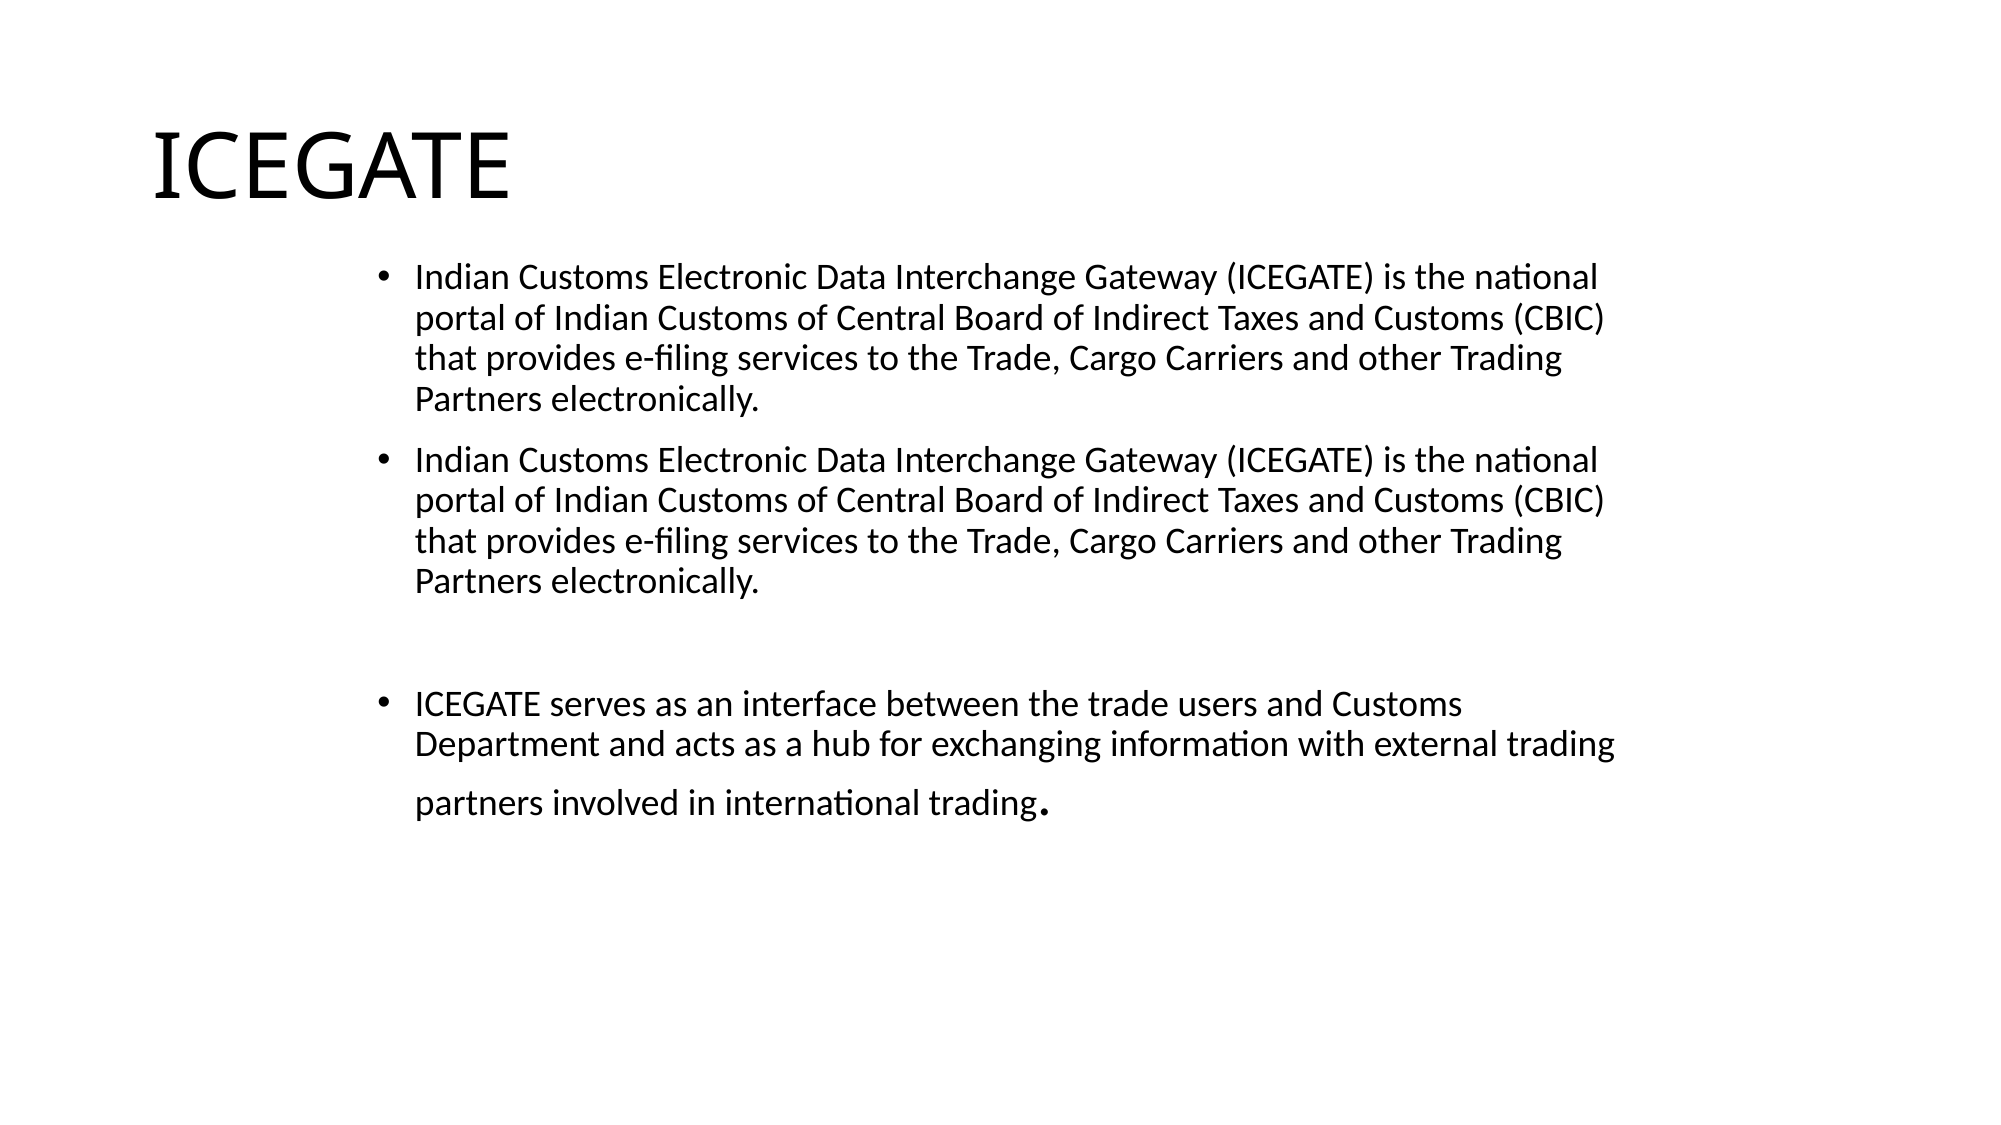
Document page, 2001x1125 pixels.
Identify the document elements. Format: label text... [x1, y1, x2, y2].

list Indian Customs Electronic Data Interchange Gateway (ICEGATE) is the national portal of Indian Customs of Central Board of Indirect Taxes and Customs (CBIC) that provides e-filing services to the Trade, Cargo Carriers and other Trading Partners electronically. Indian Customs Electronic Data Interchange Gateway (ICEGATE) is the national portal of Indian Customs of Central Board of Indirect Taxes and Customs (CBIC) that provides e-filing services to the Trade, Cargo Carriers and other Trading Partners electronically. ICEGATE serves as an interface between the trade users and Customs Department and acts as a hub for exchanging information with external trading partners involved in international trading. [362, 249, 1638, 1000]
title ICEGATE [137, 59, 1863, 278]
